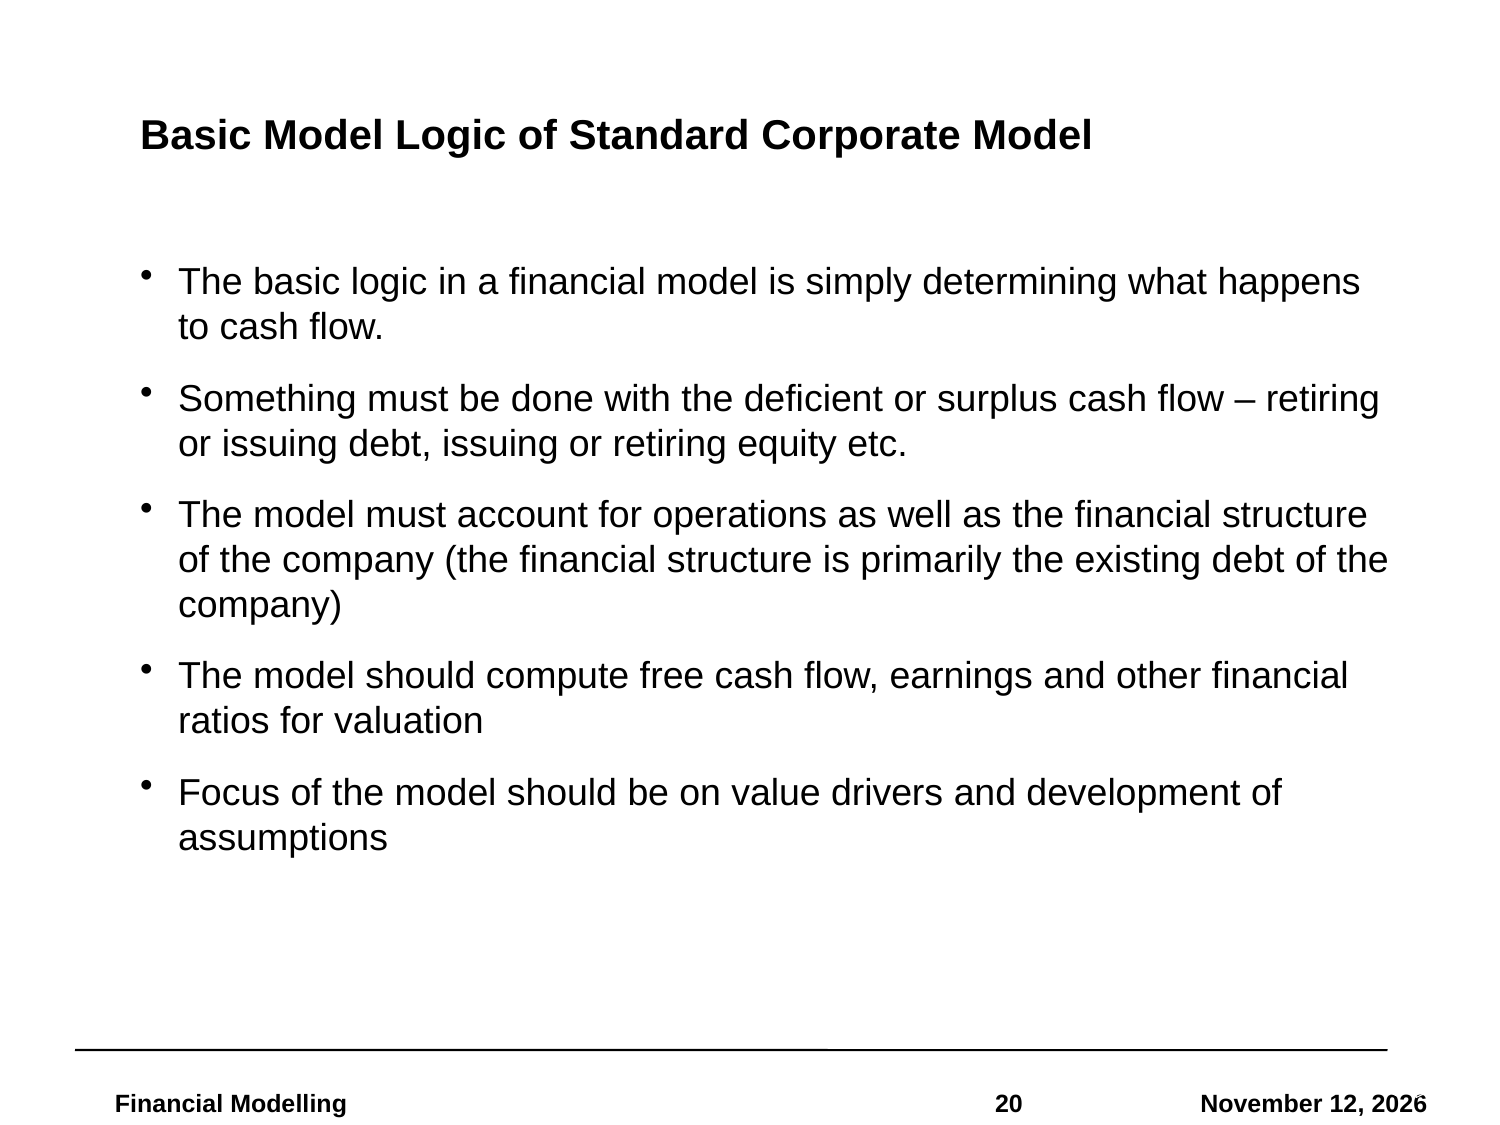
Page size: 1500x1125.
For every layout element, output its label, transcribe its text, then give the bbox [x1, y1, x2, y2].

title Basic Model Logic of Standard Corporate Model [124, 99, 1413, 226]
list The basic logic in a financial model is simply determining what happens to cash flow. Something must be done with the deficient or surplus cash flow – retiring or issuing debt, issuing or retiring equity etc. The model must account for operations as well as the financial structure of the company (the financial structure is primarily the existing debt of the company) The model should compute free cash flow, earnings and other financial ratios for valuation Focus of the model should be on value drivers and development of assumptions [124, 249, 1413, 1001]
